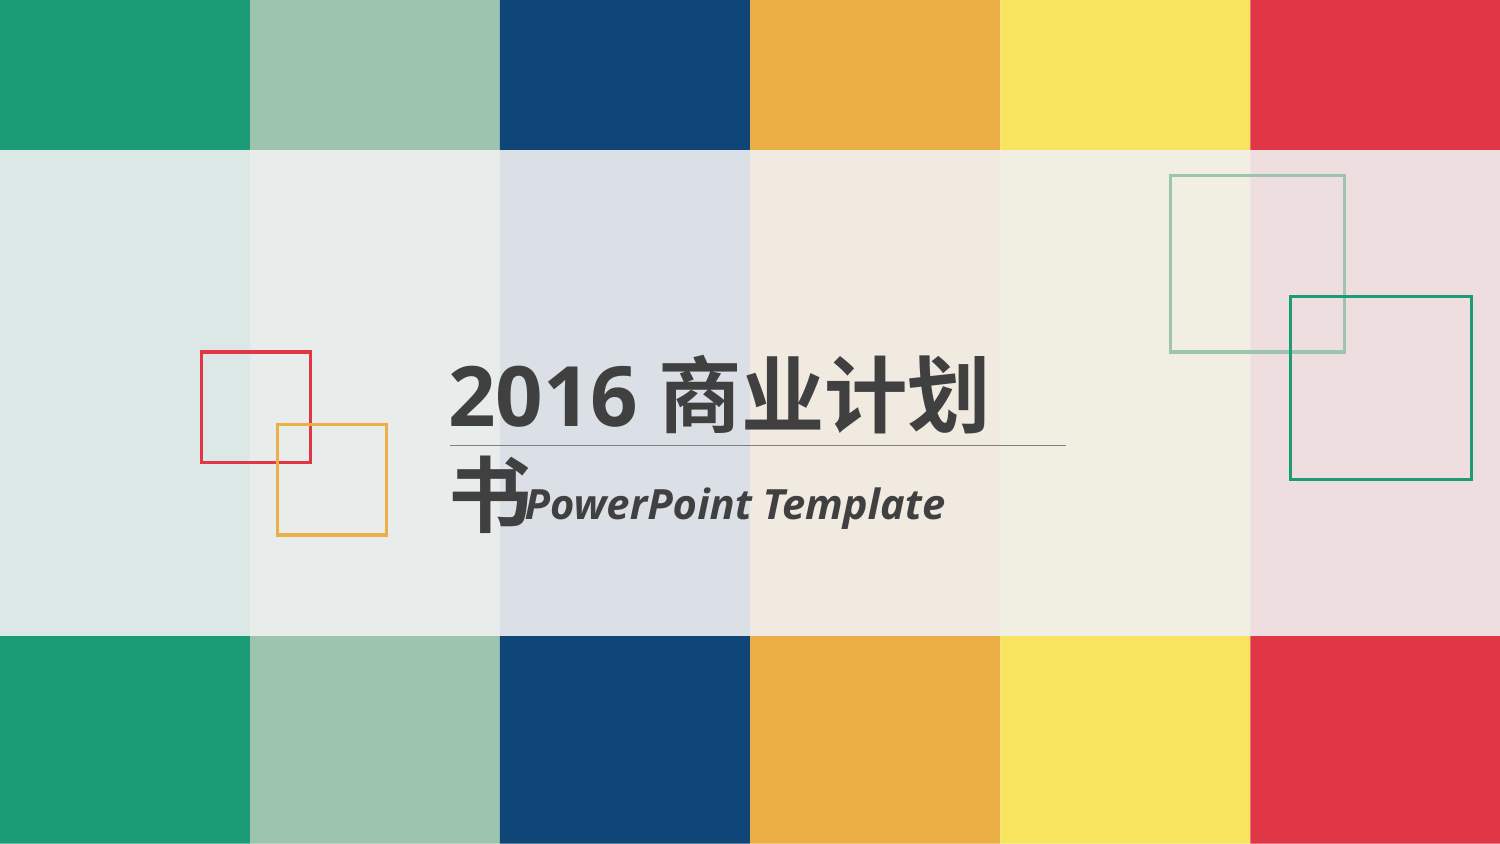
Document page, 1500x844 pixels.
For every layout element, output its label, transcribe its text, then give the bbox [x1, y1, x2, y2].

text_box 2016商业计划书 [433, 335, 1089, 551]
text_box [1169, 175, 1472, 481]
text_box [201, 351, 387, 536]
text_box [0, 150, 1500, 636]
